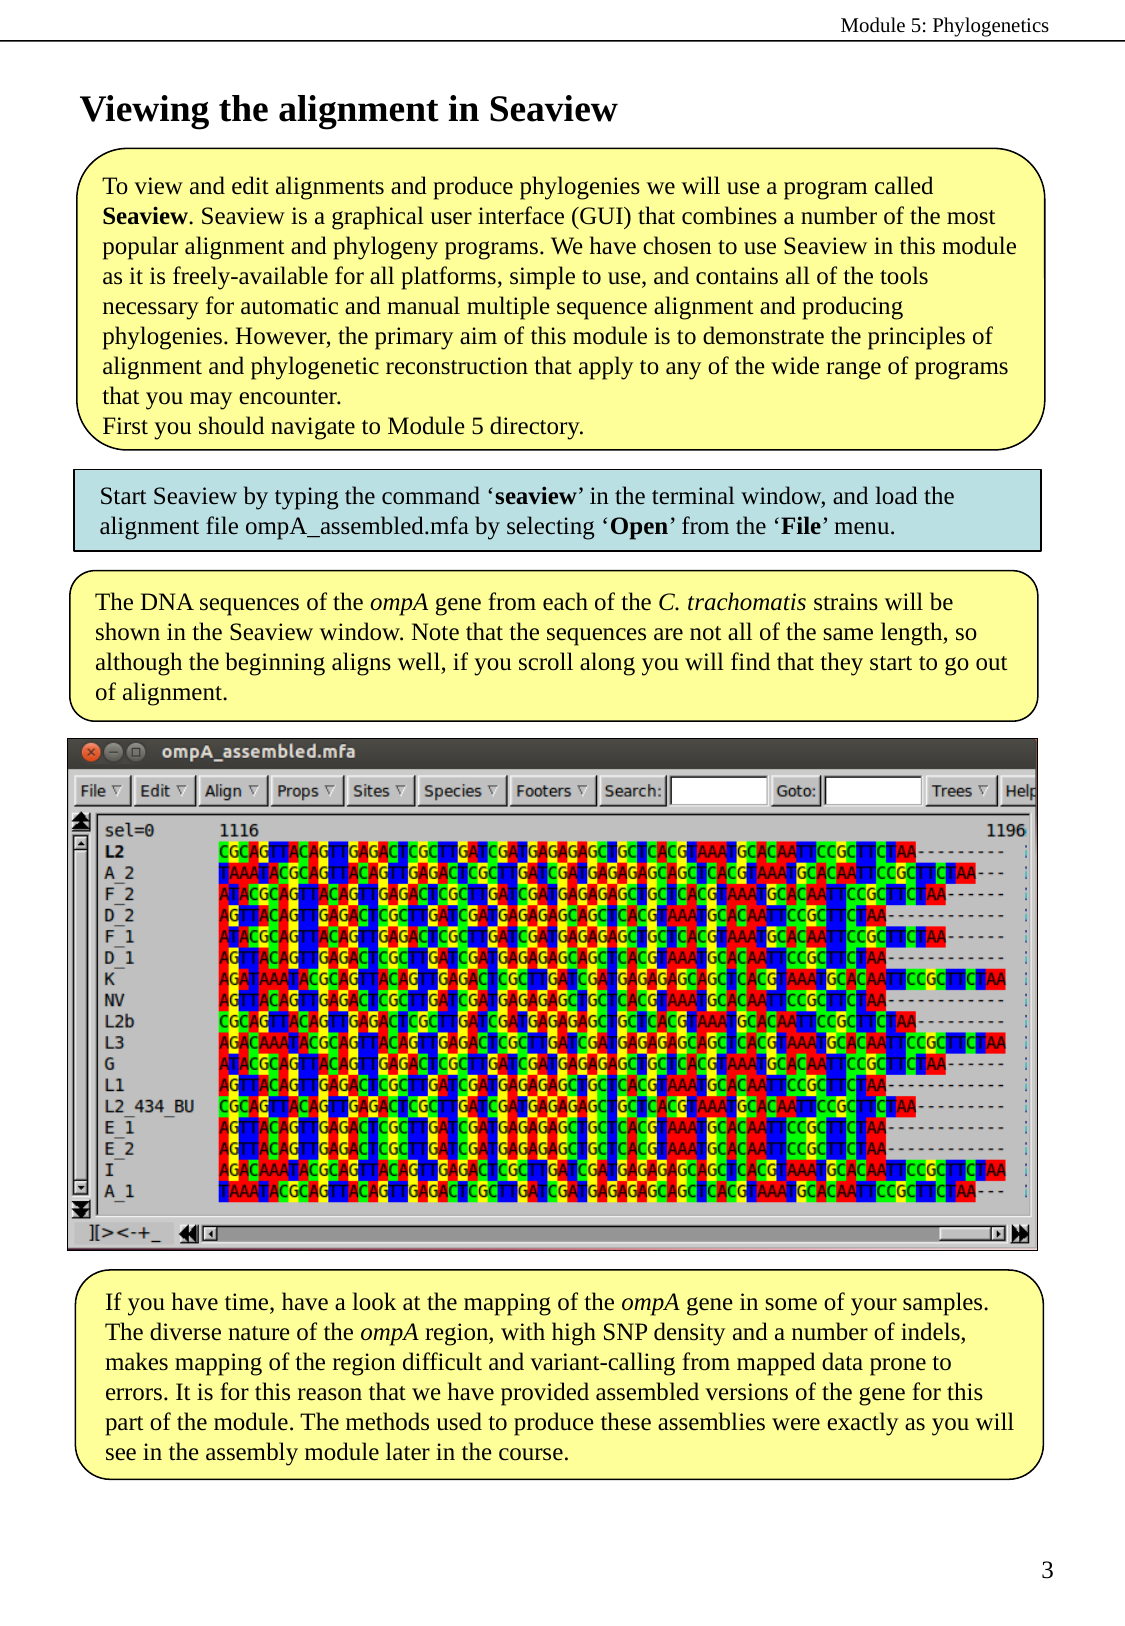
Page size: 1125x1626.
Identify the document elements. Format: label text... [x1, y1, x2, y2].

text_box Viewing the alignment in Seaview [64, 76, 999, 136]
text_box [76, 168, 87, 430]
text_box If you have time, have a look at the mapping of the ompA gene in some of your samples. The diverse nature of the ompA region, with high SNP density and a number of indels, makes mapping of the region difficult and variant-calling from mapped data prone to errors. It is for this reason that we have provided assembled versions of the gene for this part of the module. The methods used to produce these assemblies were exactly as you will see in the assembly module later in the course. [90, 1277, 1037, 1473]
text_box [69, 570, 1039, 722]
text_box [1034, 167, 1045, 431]
picture [66, 738, 1039, 1251]
text_box To view and edit alignments and produce phylogenies we will use a program called Seaview. Seaview is a graphical user interface (GUI) that combines a number of the most popular alignment and phylogeny programs. We have chosen to use Seaview in this module as it is freely-available for all platforms, simple to use, and contains all of the tools necessary for automatic and manual multiple sequence alignment and producing phylogenies. However, the primary aim of this module is to demonstrate the principles of alignment and phylogenetic reconstruction that apply to any of the wide range of programs that you may encounter. First you should navigate to Module 5 directory. [87, 162, 1034, 447]
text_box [73, 469, 1042, 552]
slide_number 3 [806, 1545, 1069, 1593]
text_box [92, 148, 1029, 162]
text_box [1037, 1284, 1044, 1465]
text_box [75, 1269, 1030, 1480]
